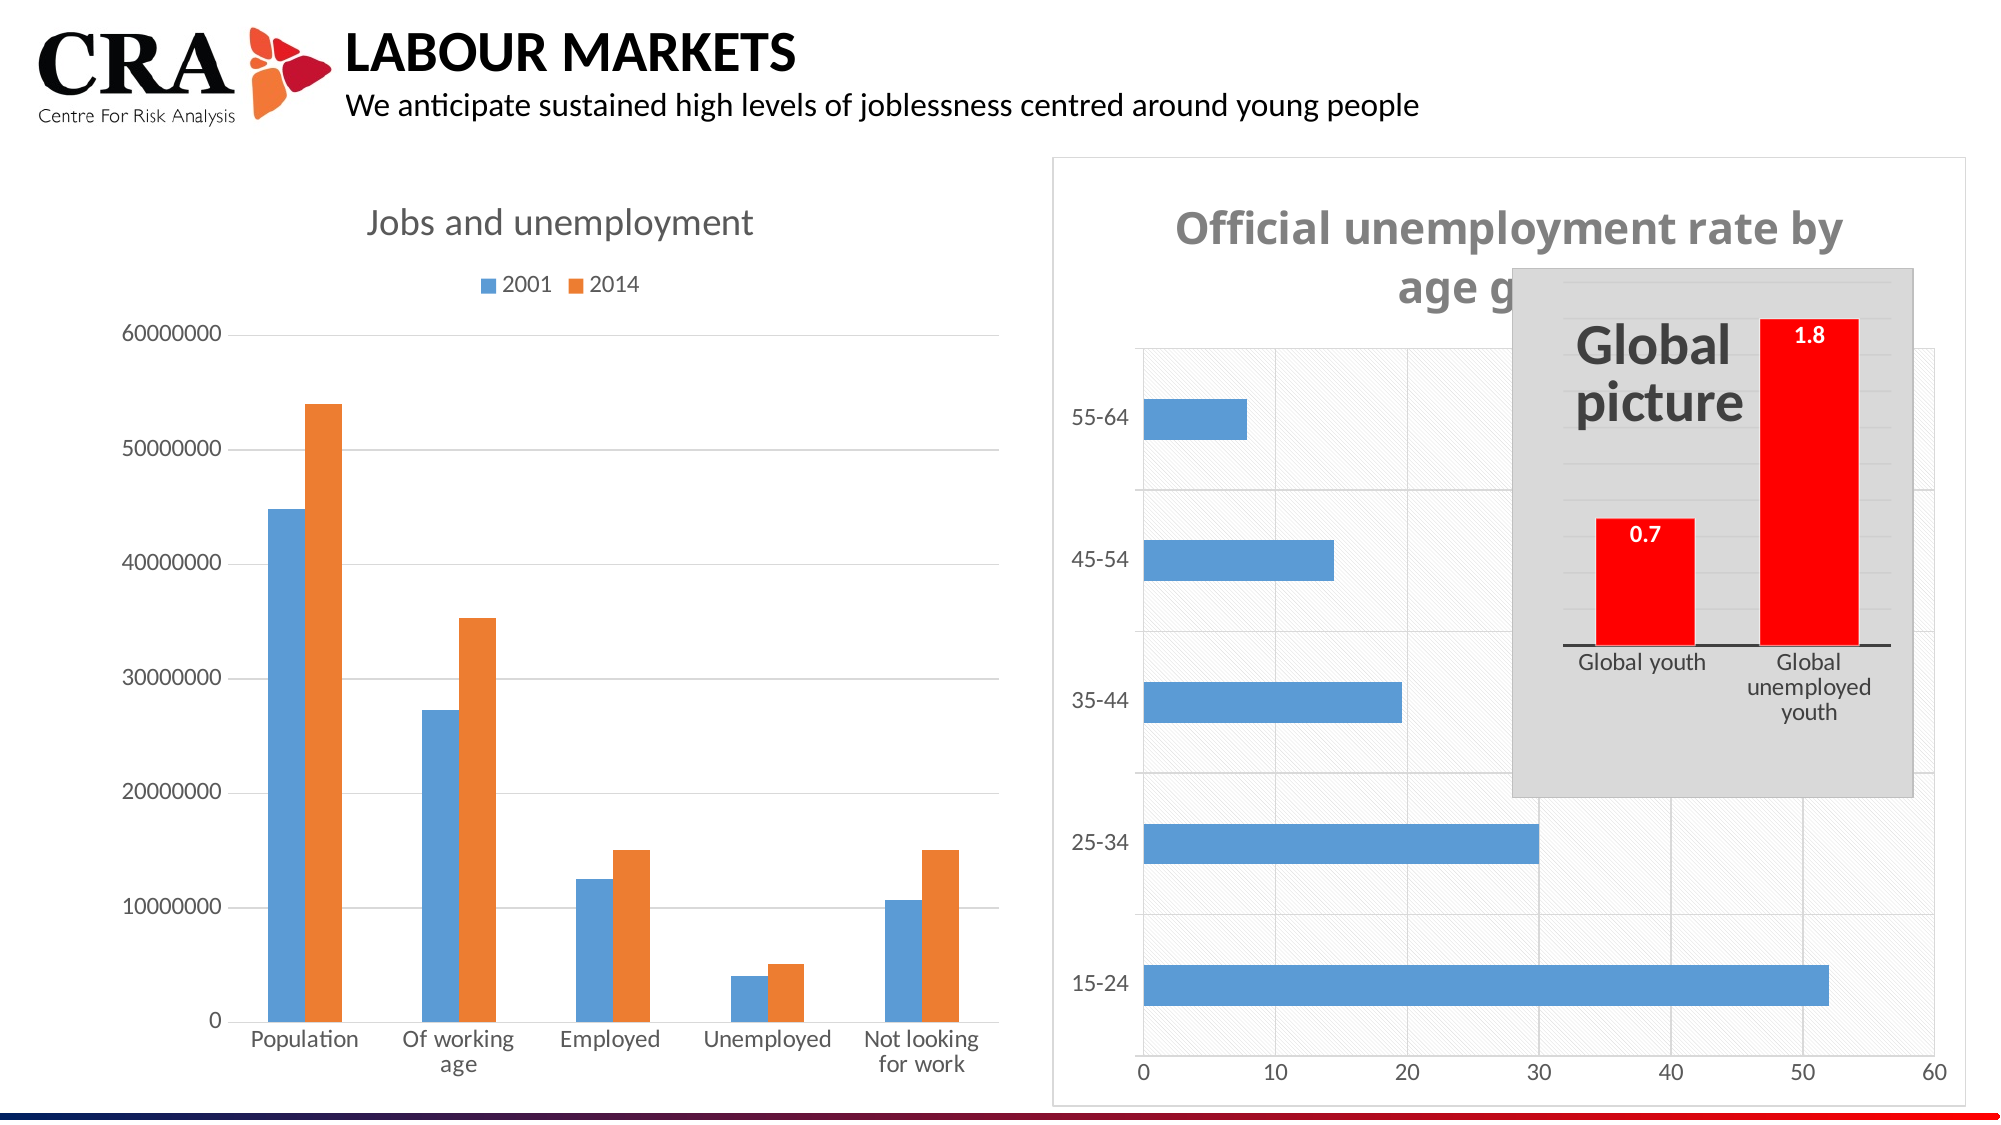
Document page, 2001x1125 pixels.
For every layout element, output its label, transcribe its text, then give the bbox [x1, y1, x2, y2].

text_box LABOUR MARKETS We anticipate sustained high levels of joblessness centred around young people [330, 5, 1848, 176]
chart [1052, 156, 1967, 1107]
text_box [0, 1111, 2000, 1122]
chart [103, 167, 1018, 1098]
picture [23, 11, 346, 137]
